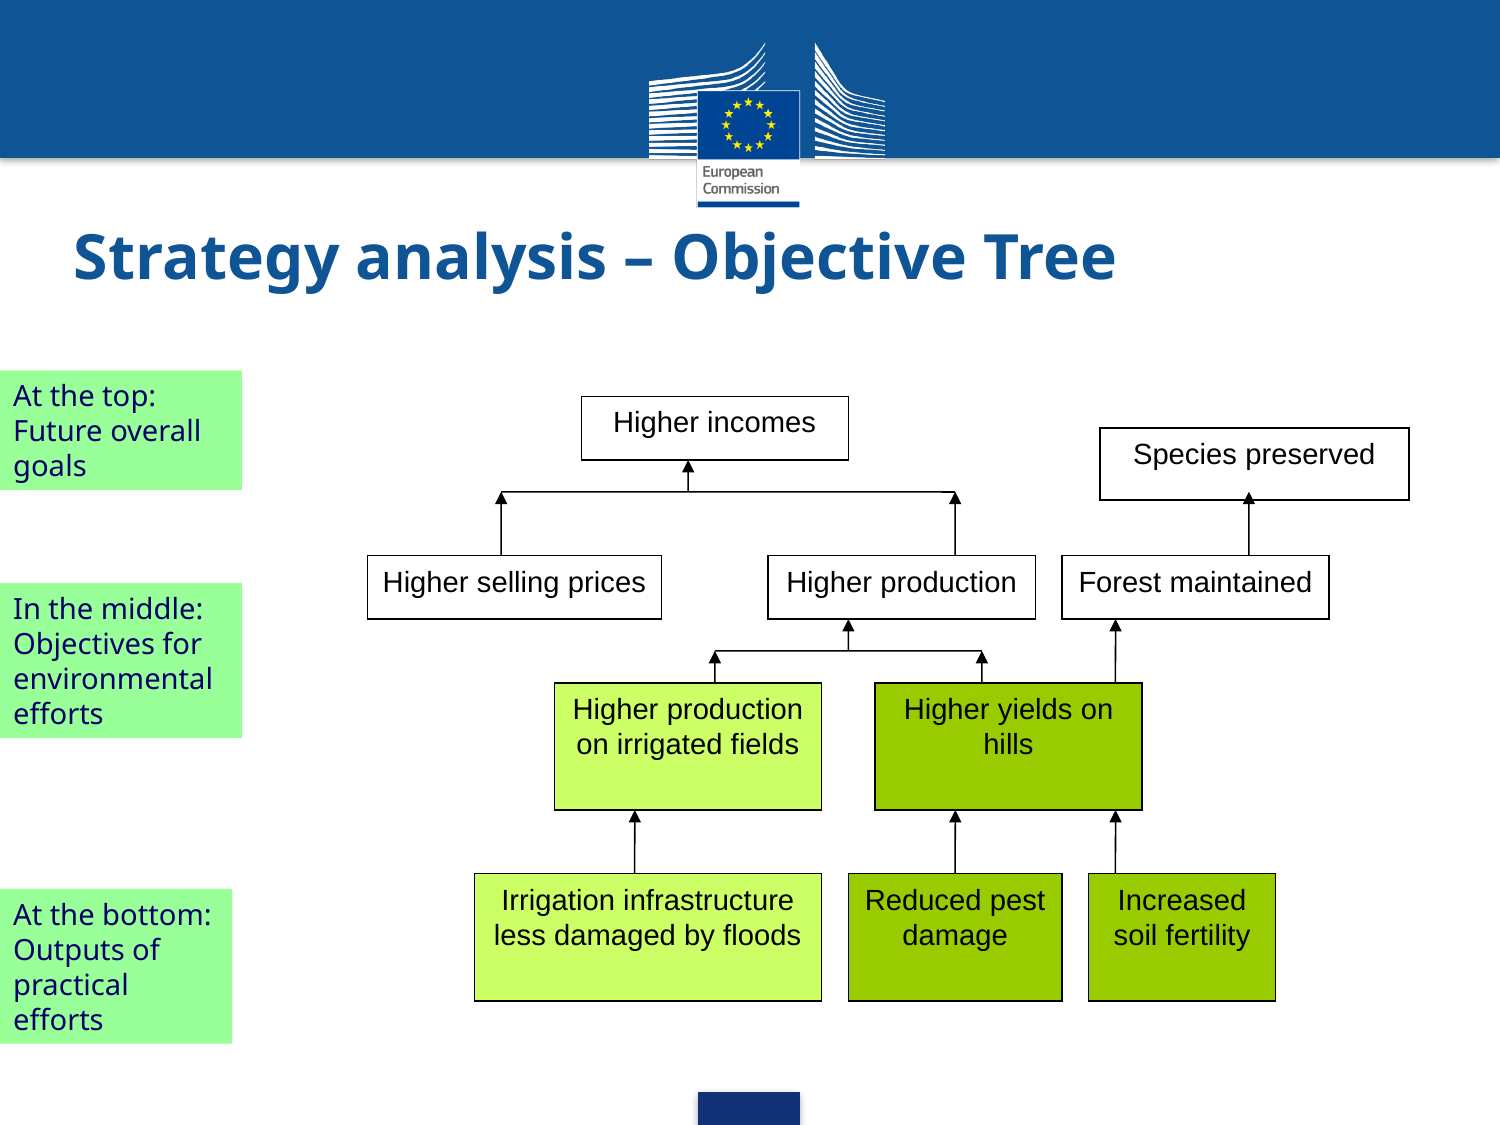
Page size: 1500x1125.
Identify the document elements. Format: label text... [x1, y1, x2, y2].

text_box At the bottom: Outputs of practical efforts [0, 888, 233, 1044]
text_box At the top: Future overall goals [0, 370, 243, 490]
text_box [287, 337, 1452, 1038]
picture [649, 42, 885, 152]
text_box In the middle: Objectives for environmental efforts [0, 583, 243, 738]
title Strategy analysis – Objective Tree [0, 152, 1390, 357]
